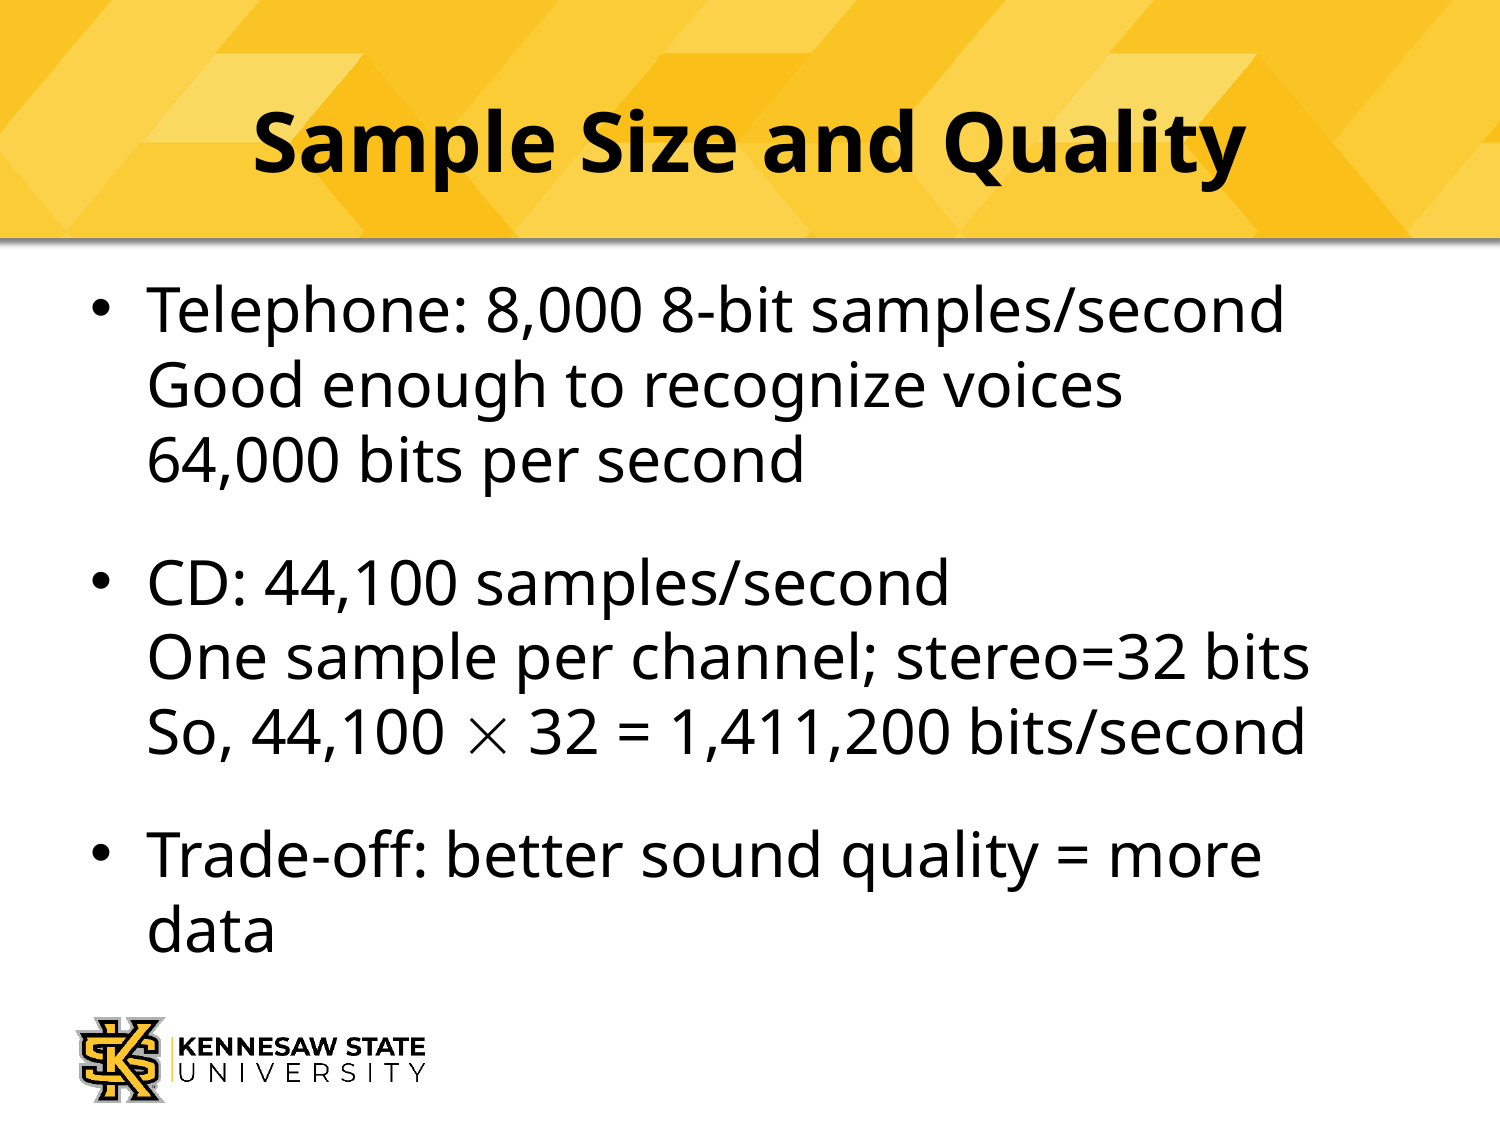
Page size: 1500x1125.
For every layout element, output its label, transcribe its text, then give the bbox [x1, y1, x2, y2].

picture [75, 1017, 425, 1103]
picture [0, 0, 1500, 251]
list Telephone: 8,000 8-bit samples/second Good enough to recognize voices 64,000 bits per second CD: 44,100 samples/second One sample per channel; stereo=32 bits So, 44,100  32 = 1,411,200 bits/second Trade-off: better sound quality = more data [75, 262, 1425, 1005]
title Sample Size and Quality [75, 45, 1425, 233]
